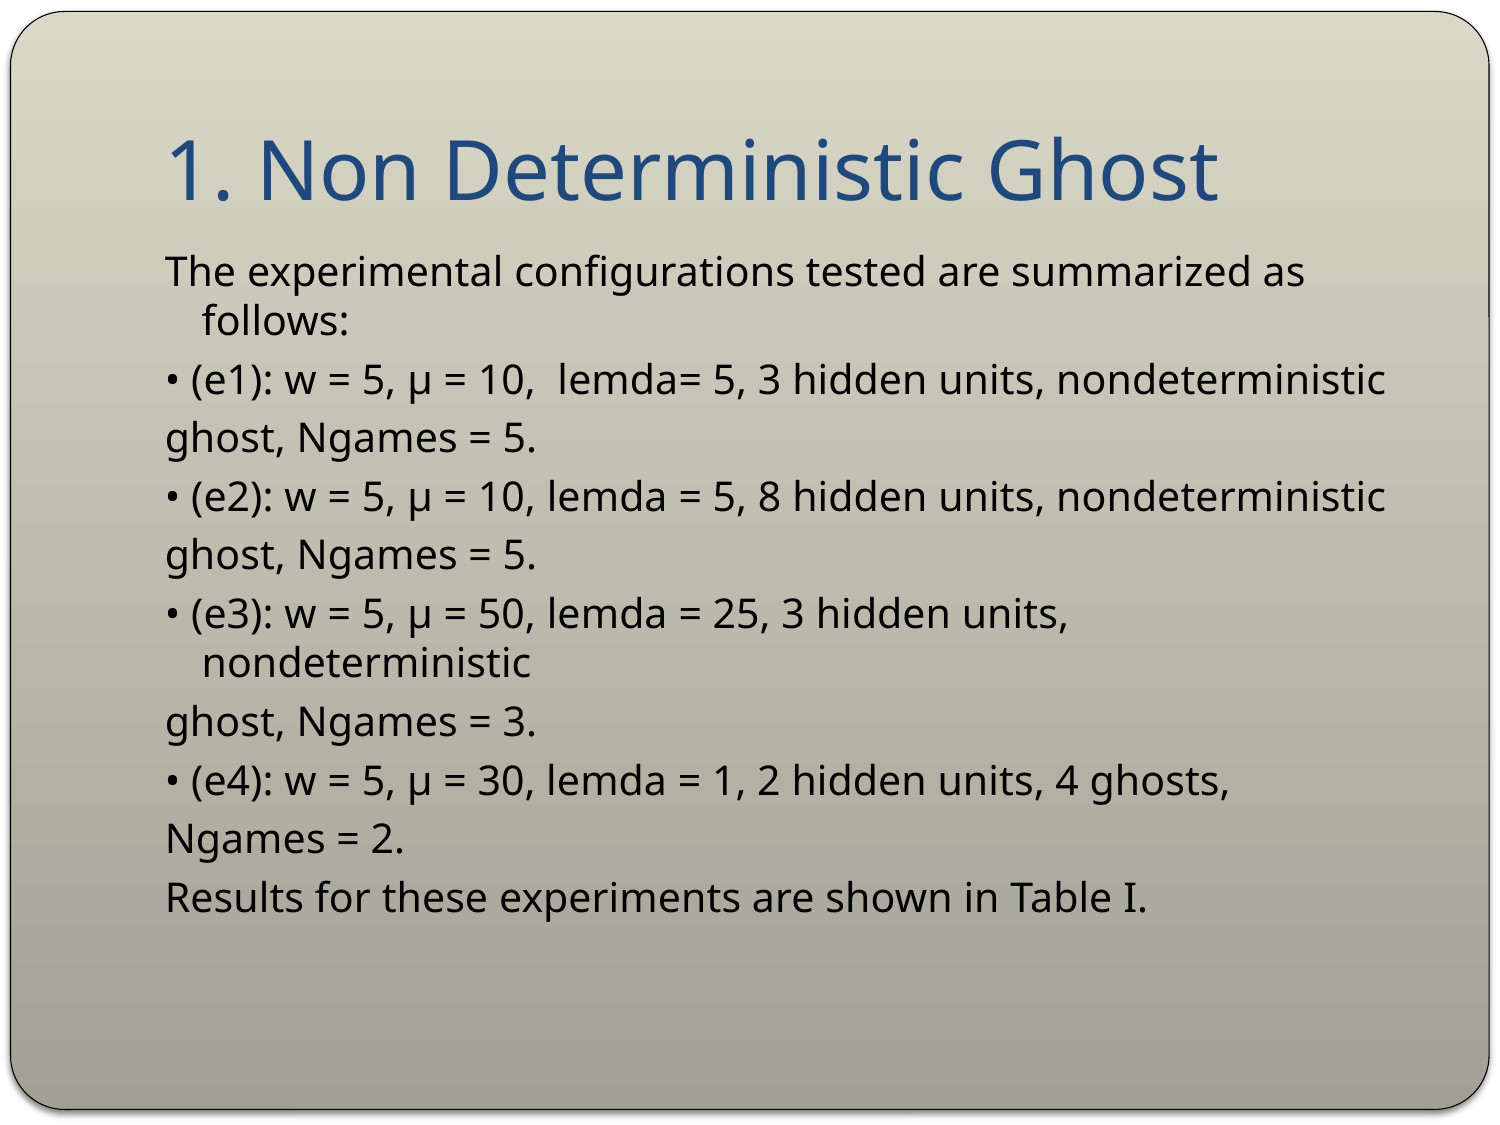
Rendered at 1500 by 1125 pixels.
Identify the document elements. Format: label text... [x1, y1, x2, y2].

list The experimental configurations tested are summarized as follows: • (e1): w = 5, μ = 10, lemda= 5, 3 hidden units, nondeterministic ghost, Ngames = 5. • (e2): w = 5, μ = 10, lemda = 5, 8 hidden units, nondeterministic ghost, Ngames = 5. • (e3): w = 5, μ = 50, lemda = 25, 3 hidden units, nondeterministic ghost, Ngames = 3. • (e4): w = 5, μ = 30, lemda = 1, 2 hidden units, 4 ghosts, Ngames = 2. Results for these experiments are shown in Table I. [150, 237, 1425, 988]
title 1. Non Deterministic Ghost [150, 45, 1425, 233]
